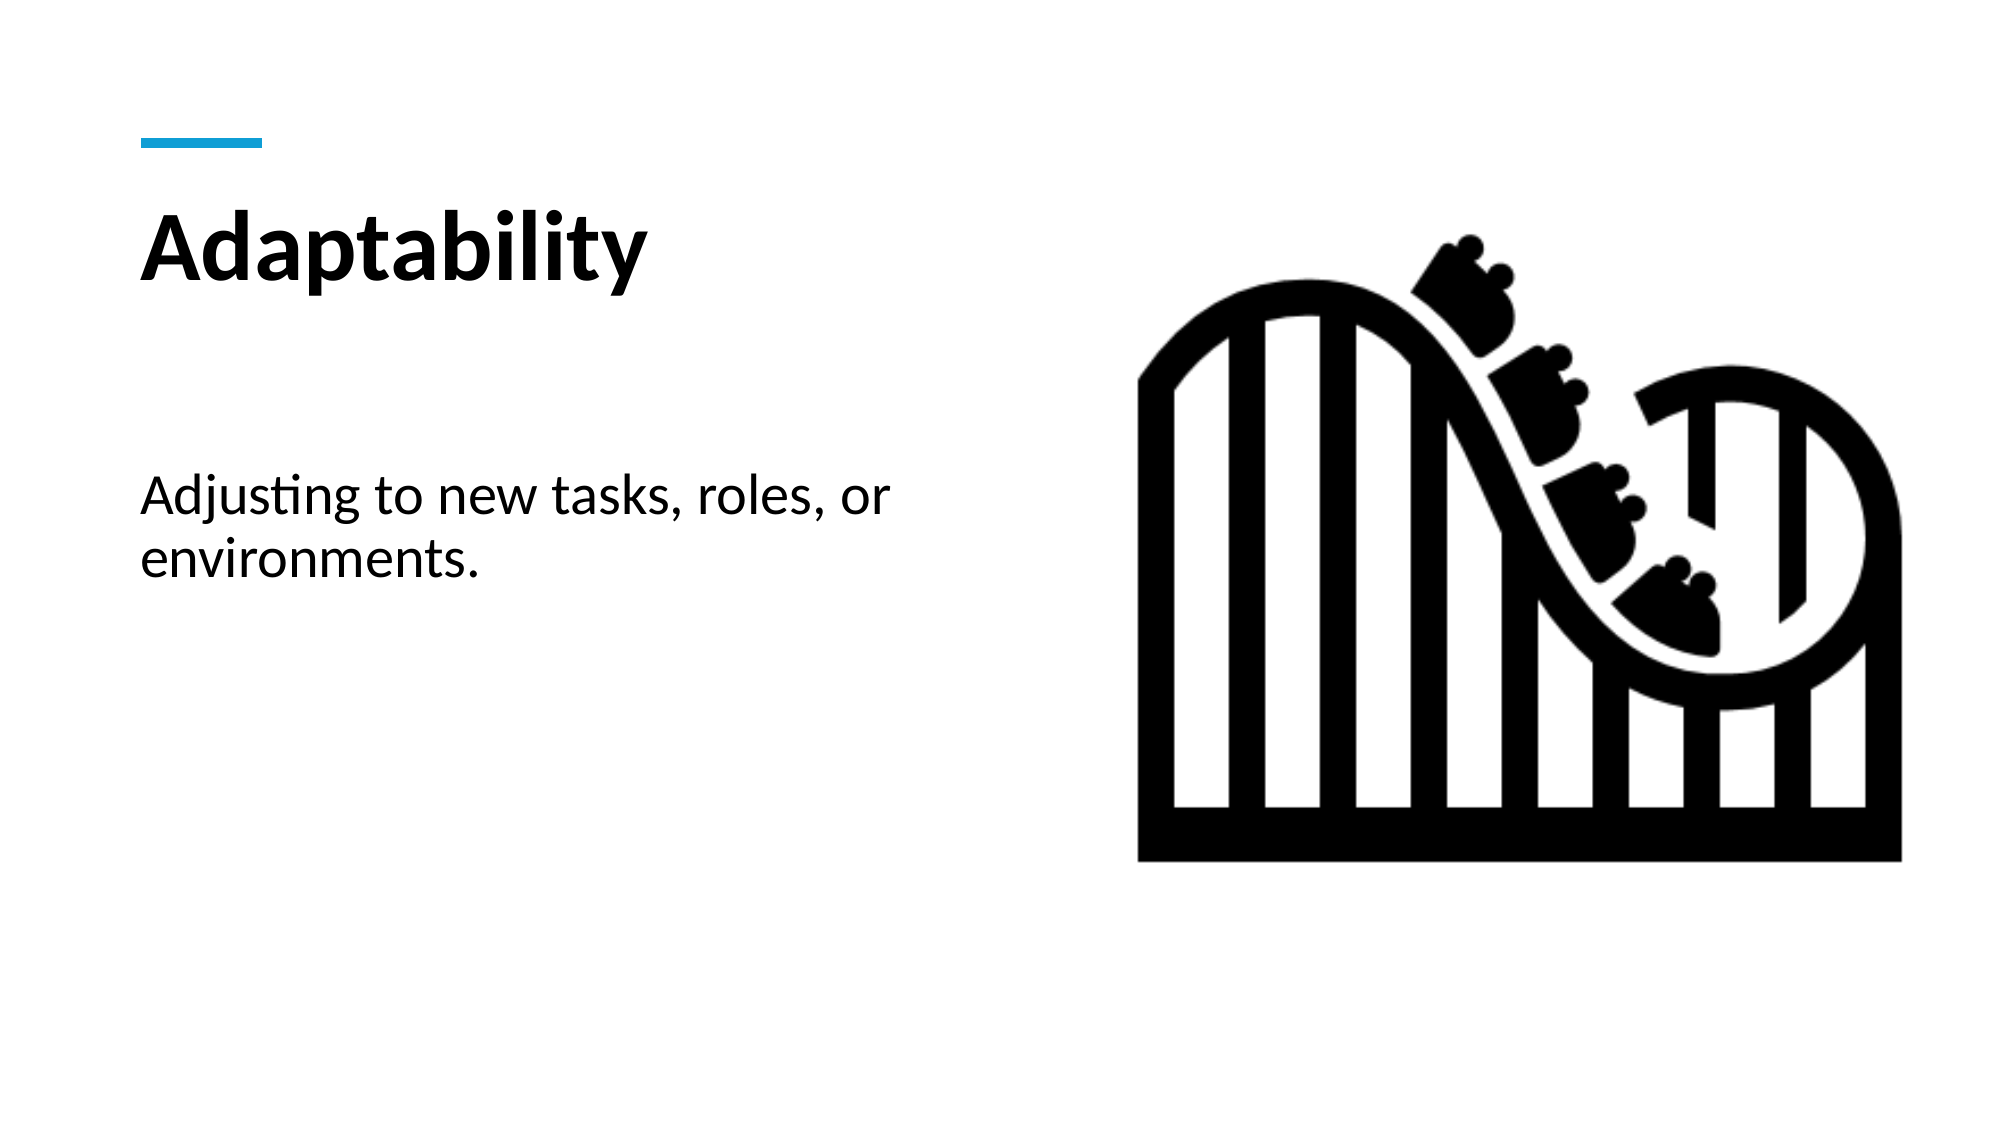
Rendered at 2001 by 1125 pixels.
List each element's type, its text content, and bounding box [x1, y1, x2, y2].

title Adaptability [124, 186, 1083, 330]
picture [1083, 125, 1957, 1000]
list Adjusting to new tasks, roles, or environments. [124, 456, 1164, 1125]
